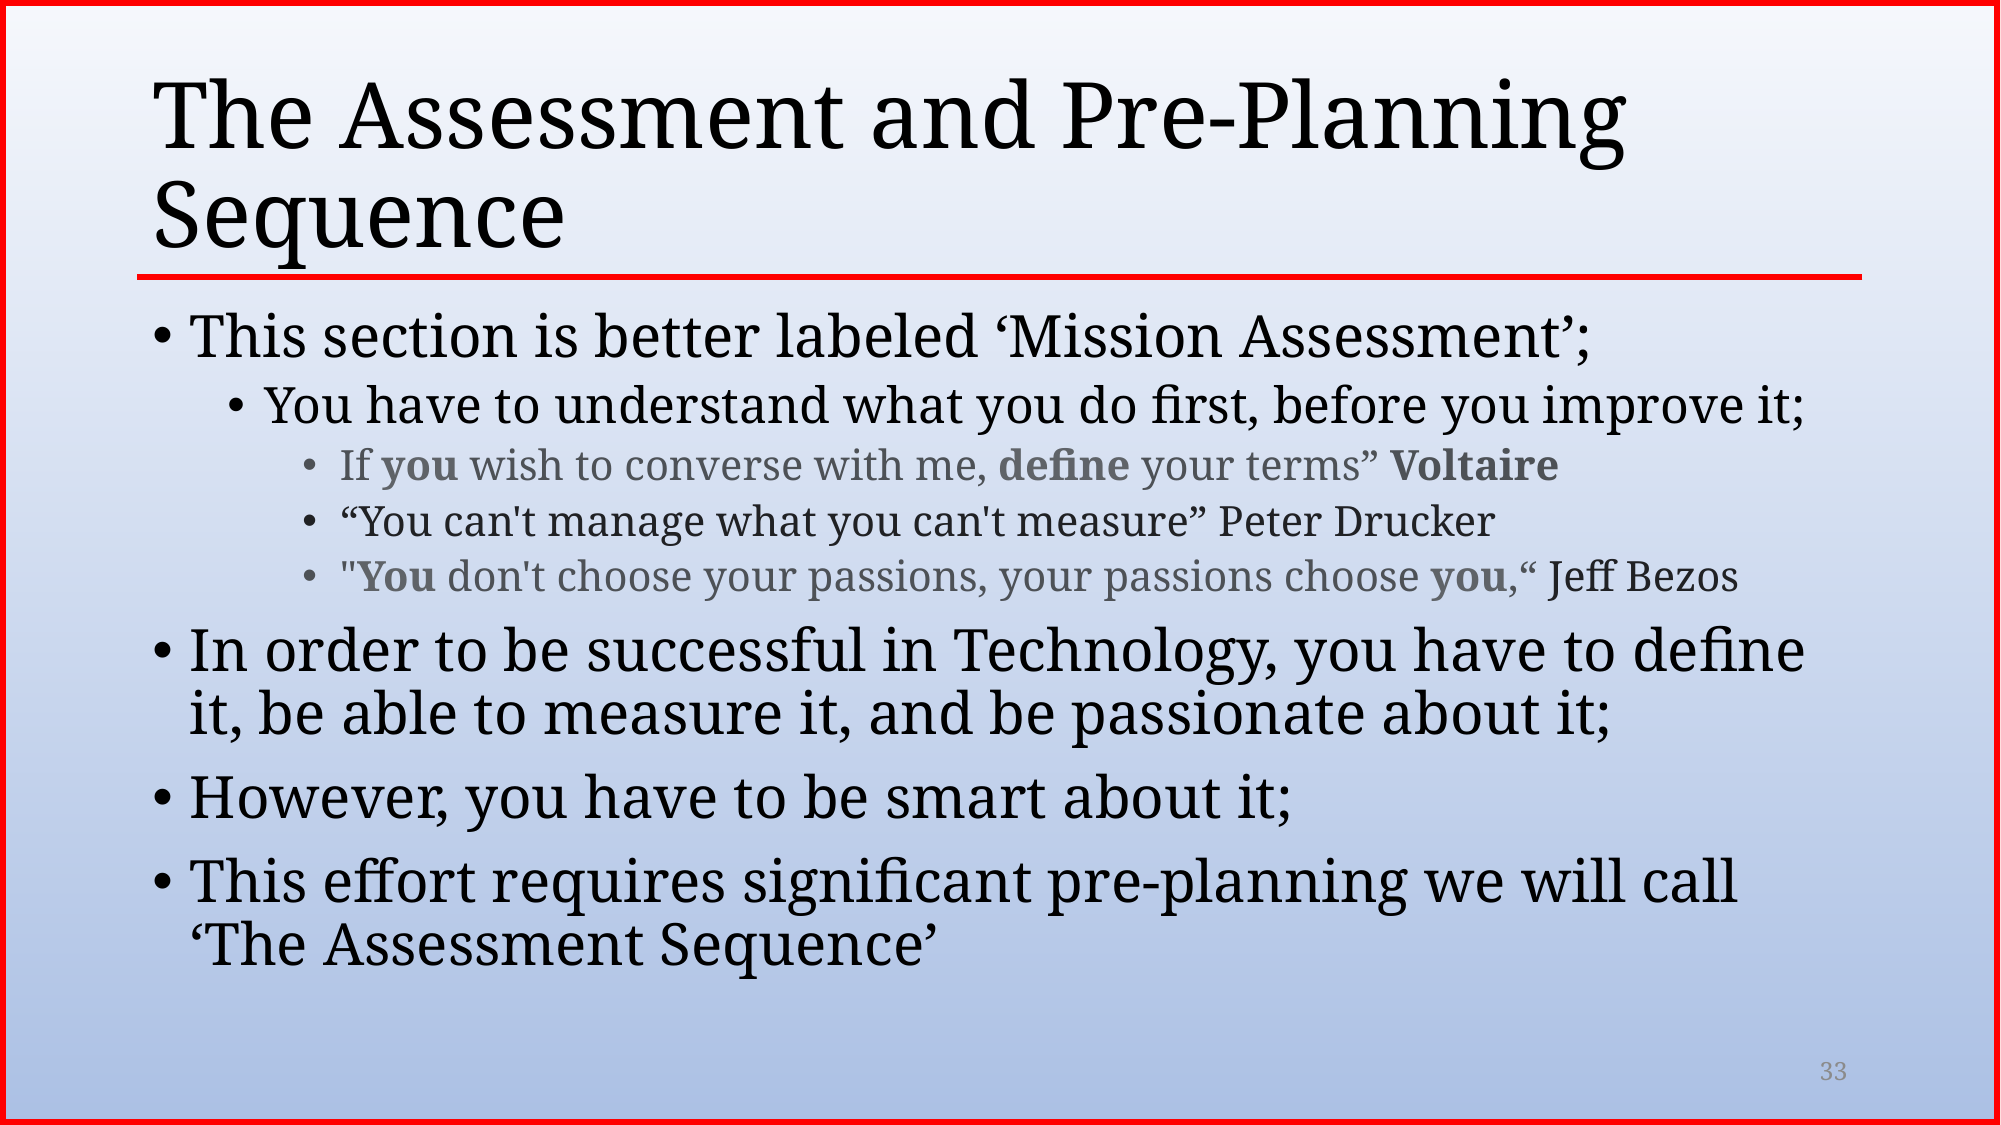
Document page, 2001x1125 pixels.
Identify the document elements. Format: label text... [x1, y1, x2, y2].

list This section is better labeled ‘Mission Assessment’; You have to understand what you do first, before you improve it; If you wish to converse with me, define your terms” Voltaire “You can't manage what you can't measure” Peter Drucker "You don't choose your passions, your passions choose you,“ Jeff Bezos In order to be successful in Technology, you have to define it, be able to measure it, and be passionate about it; However, you have to be smart about it; This effort requires significant pre-planning we will call ‘The Assessment Sequence’ [137, 299, 1863, 1014]
title The Assessment and Pre-Planning Sequence [137, 59, 1863, 278]
slide_number 33 [1412, 1042, 1863, 1103]
